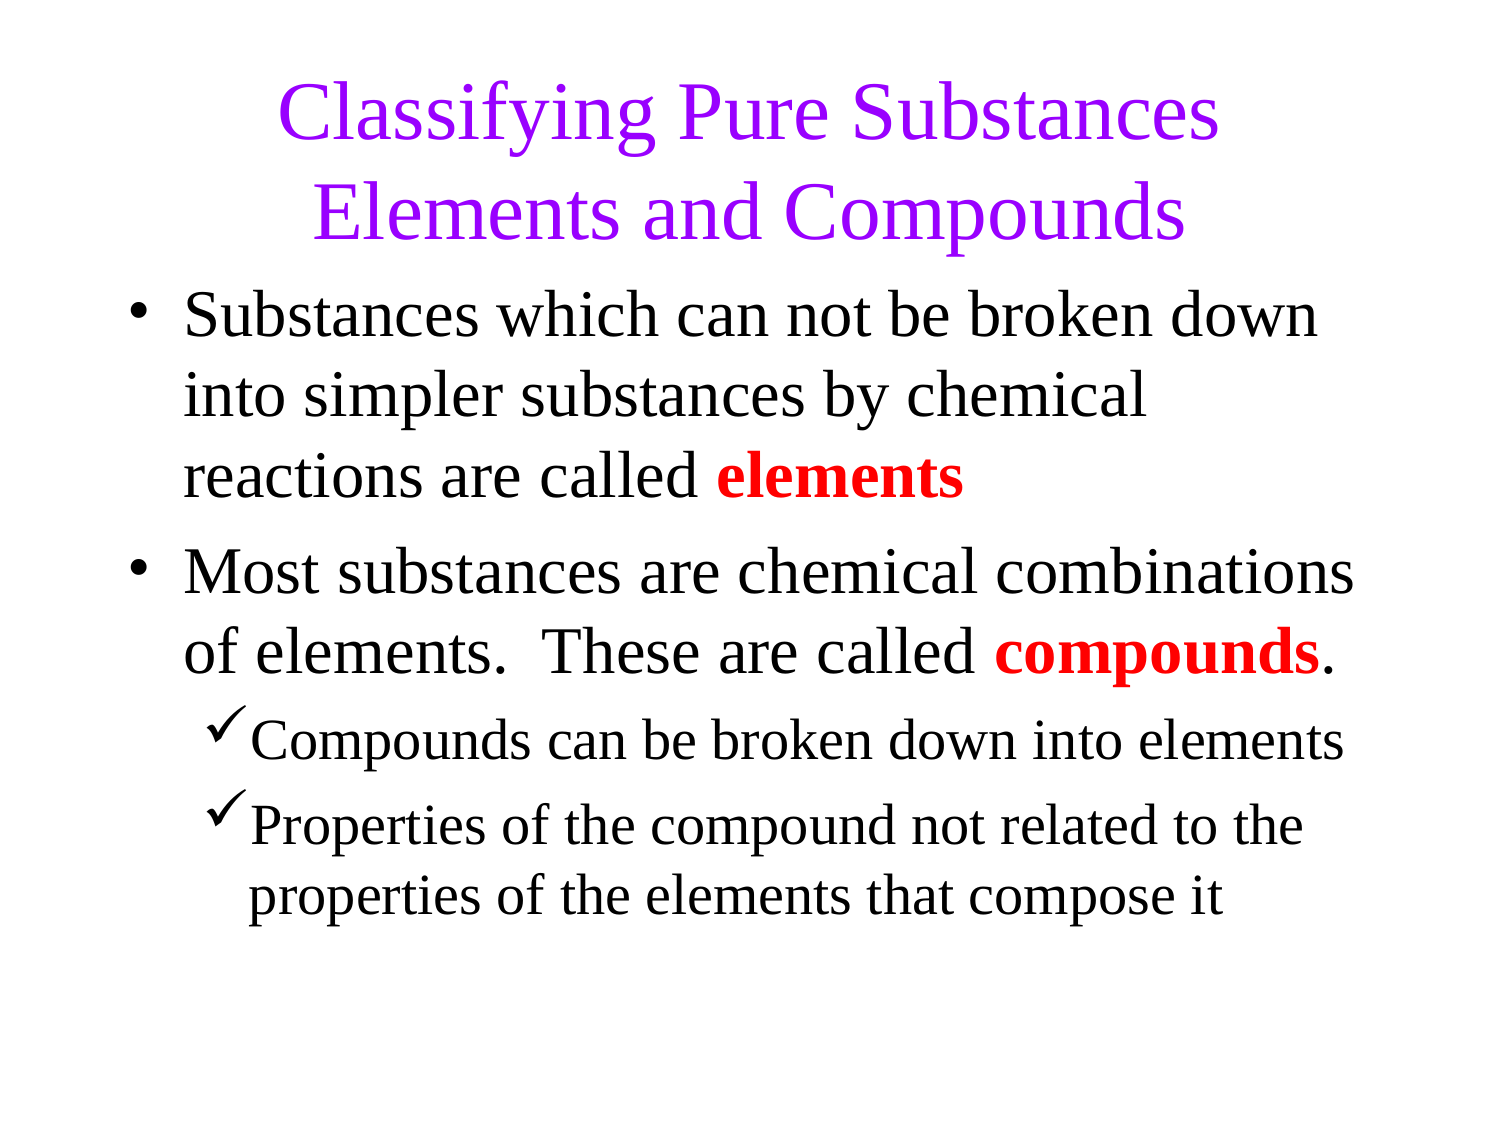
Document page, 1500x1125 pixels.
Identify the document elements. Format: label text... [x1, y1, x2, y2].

text_box Classifying Pure Substances Elements and Compounds [112, 62, 1388, 250]
text_box Substances which can not be broken down into simpler substances by chemical reactions are called elements Most substances are chemical combinations of elements. These are called compounds. Compounds can be broken down into elements Properties of the compound not related to the properties of the elements that compose it [112, 262, 1388, 1050]
